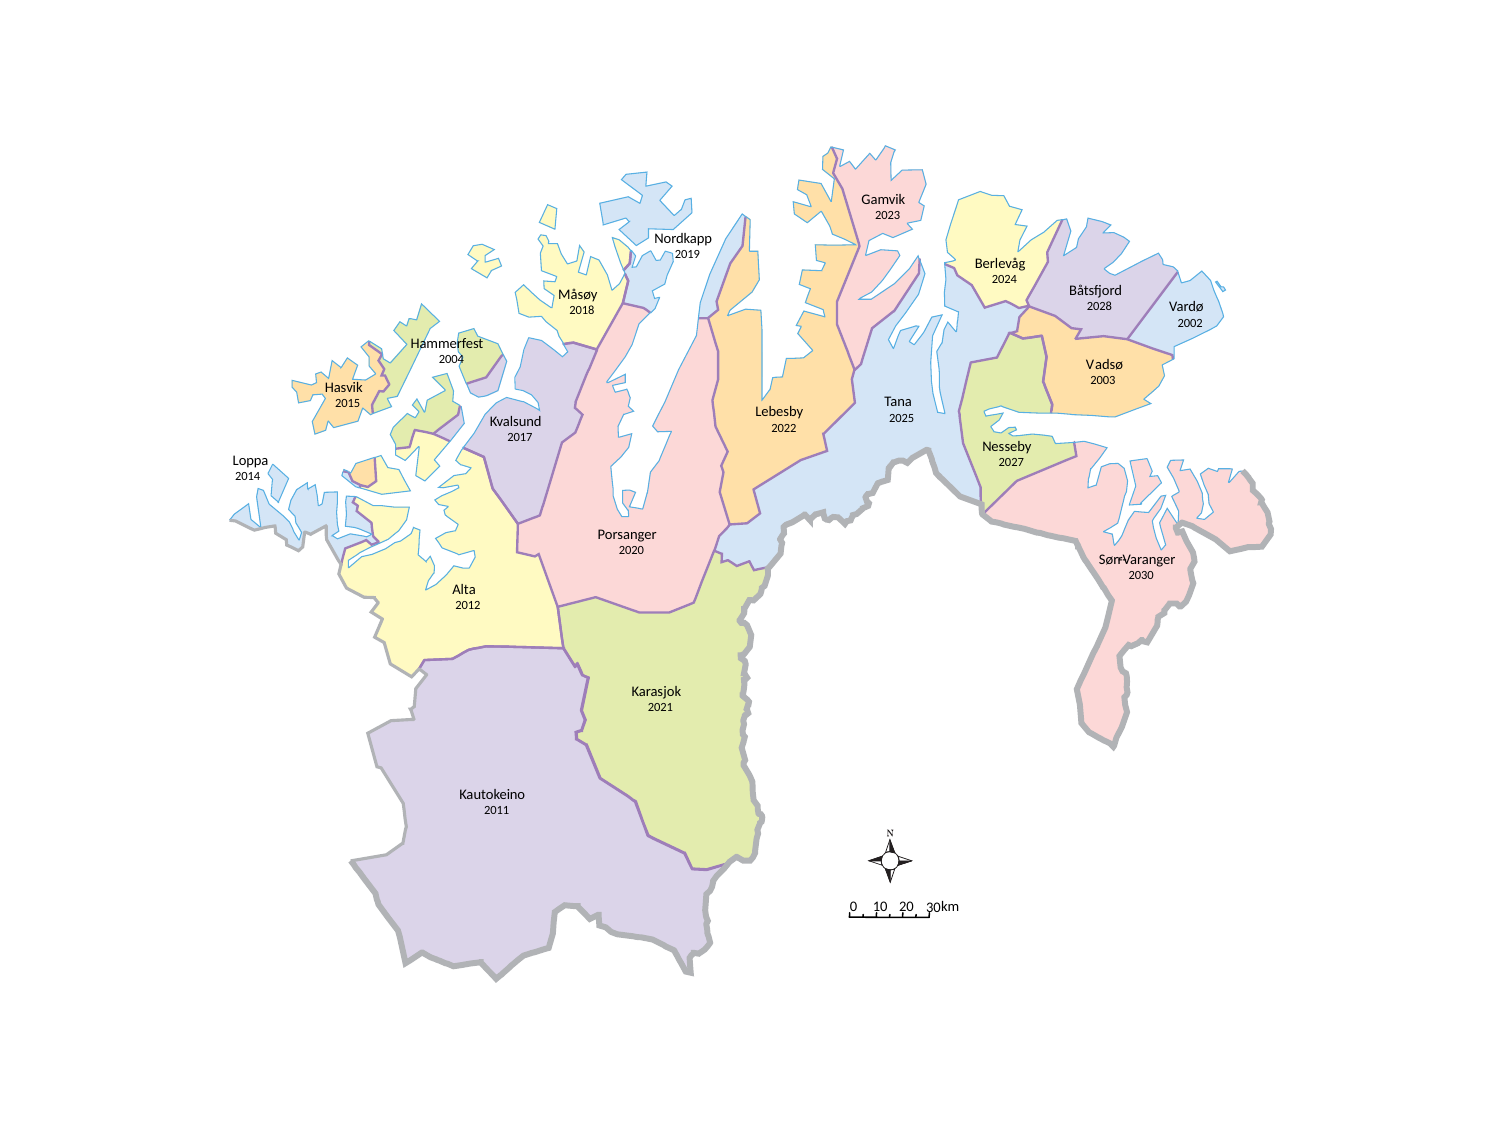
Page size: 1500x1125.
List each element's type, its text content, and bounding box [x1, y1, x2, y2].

text_box Loppa [232, 451, 269, 469]
text_box V [1085, 354, 1095, 373]
text_box [861, 234, 918, 299]
text_box [882, 852, 898, 869]
text_box 2014 [235, 469, 261, 484]
text_box [985, 407, 1049, 435]
text_box km [941, 897, 960, 915]
text_box [1129, 458, 1162, 505]
text_box 2002 [1177, 315, 1203, 330]
text_box 2021 [647, 700, 674, 715]
text_box 2028 [1086, 299, 1113, 314]
text_box [762, 337, 808, 398]
text_box 2022 [771, 420, 797, 435]
text_box 0 [849, 897, 858, 915]
text_box [557, 345, 567, 356]
text_box [459, 338, 507, 398]
text_box 2023 [875, 208, 901, 223]
text_box [891, 868, 895, 881]
text_box Vardø [1169, 297, 1204, 315]
text_box 2025 [889, 409, 915, 425]
text_box [341, 514, 379, 564]
text_box [229, 145, 1239, 590]
text_box [511, 390, 539, 409]
text_box 2017 [507, 429, 533, 444]
text_box [897, 856, 910, 860]
text_box [350, 449, 1272, 979]
text_box Nesseby [982, 436, 1032, 454]
text_box [1173, 474, 1200, 500]
text_box 2003 [1090, 373, 1116, 387]
text_box 2024 [991, 272, 1017, 287]
text_box [721, 495, 761, 525]
text_box Lebesby [755, 402, 804, 420]
text_box Kvalsund [490, 411, 542, 429]
text_box [868, 856, 883, 861]
text_box 2004 [438, 352, 464, 367]
text_box - [1122, 549, 1128, 568]
text_box [557, 551, 768, 755]
text_box [341, 455, 411, 495]
text_box [467, 244, 502, 278]
text_box [292, 303, 440, 435]
text_box [458, 465, 470, 474]
text_box [886, 829, 894, 837]
text_box [715, 489, 874, 569]
text_box [458, 328, 477, 334]
text_box [362, 512, 408, 543]
text_box [518, 497, 729, 612]
text_box Båtsfjord [1069, 281, 1123, 299]
text_box [369, 675, 569, 836]
text_box [951, 484, 980, 503]
text_box 2011 [484, 803, 510, 818]
text_box [714, 524, 730, 552]
text_box [599, 172, 692, 246]
text_box [437, 534, 445, 547]
text_box Hammerfest [410, 334, 484, 352]
text_box [419, 646, 590, 764]
text_box Gamvik [861, 189, 906, 208]
text_box [346, 515, 351, 526]
text_box [1215, 281, 1226, 292]
text_box Nordkapp [654, 228, 712, 247]
text_box [869, 861, 883, 866]
text_box adsø [1095, 354, 1124, 373]
text_box 2012 [455, 597, 481, 613]
text_box 2027 [998, 454, 1024, 469]
text_box [236, 515, 346, 562]
text_box Kautokeino [459, 785, 526, 803]
text_box Måsøy [558, 284, 598, 303]
text_box 30 [925, 897, 941, 916]
text_box [539, 204, 557, 230]
text_box Porsanger [597, 524, 657, 543]
text_box [983, 482, 1024, 514]
text_box 2019 [674, 247, 701, 261]
text_box [885, 868, 891, 883]
text_box Karasjok [631, 682, 682, 700]
text_box [419, 507, 563, 667]
text_box Sør-Varanger [1128, 549, 1176, 568]
text_box 10 [872, 897, 888, 915]
text_box [1130, 512, 1143, 519]
text_box r [1117, 549, 1122, 568]
text_box [505, 505, 544, 524]
text_box 2020 [618, 543, 644, 558]
text_box [229, 520, 427, 860]
text_box 2030 [1128, 568, 1154, 582]
text_box [1153, 496, 1165, 509]
text_box Hasvik [324, 378, 363, 396]
text_box [897, 860, 912, 866]
text_box [885, 842, 889, 853]
text_box Alta [452, 580, 477, 598]
text_box 2018 [569, 303, 595, 317]
text_box [1019, 222, 1054, 250]
text_box [889, 839, 895, 853]
text_box [1201, 472, 1231, 486]
text_box [340, 529, 435, 676]
text_box 20 [899, 897, 914, 915]
text_box [390, 373, 465, 482]
text_box [979, 483, 998, 504]
text_box Sør-Varanger [1099, 549, 1117, 568]
text_box [982, 483, 1013, 513]
text_box 2015 [335, 396, 361, 411]
text_box Tana [884, 392, 913, 410]
text_box [984, 477, 1127, 542]
text_box Berlevåg [974, 254, 1026, 272]
text_box [0, 104, 1500, 1021]
text_box [268, 464, 289, 503]
